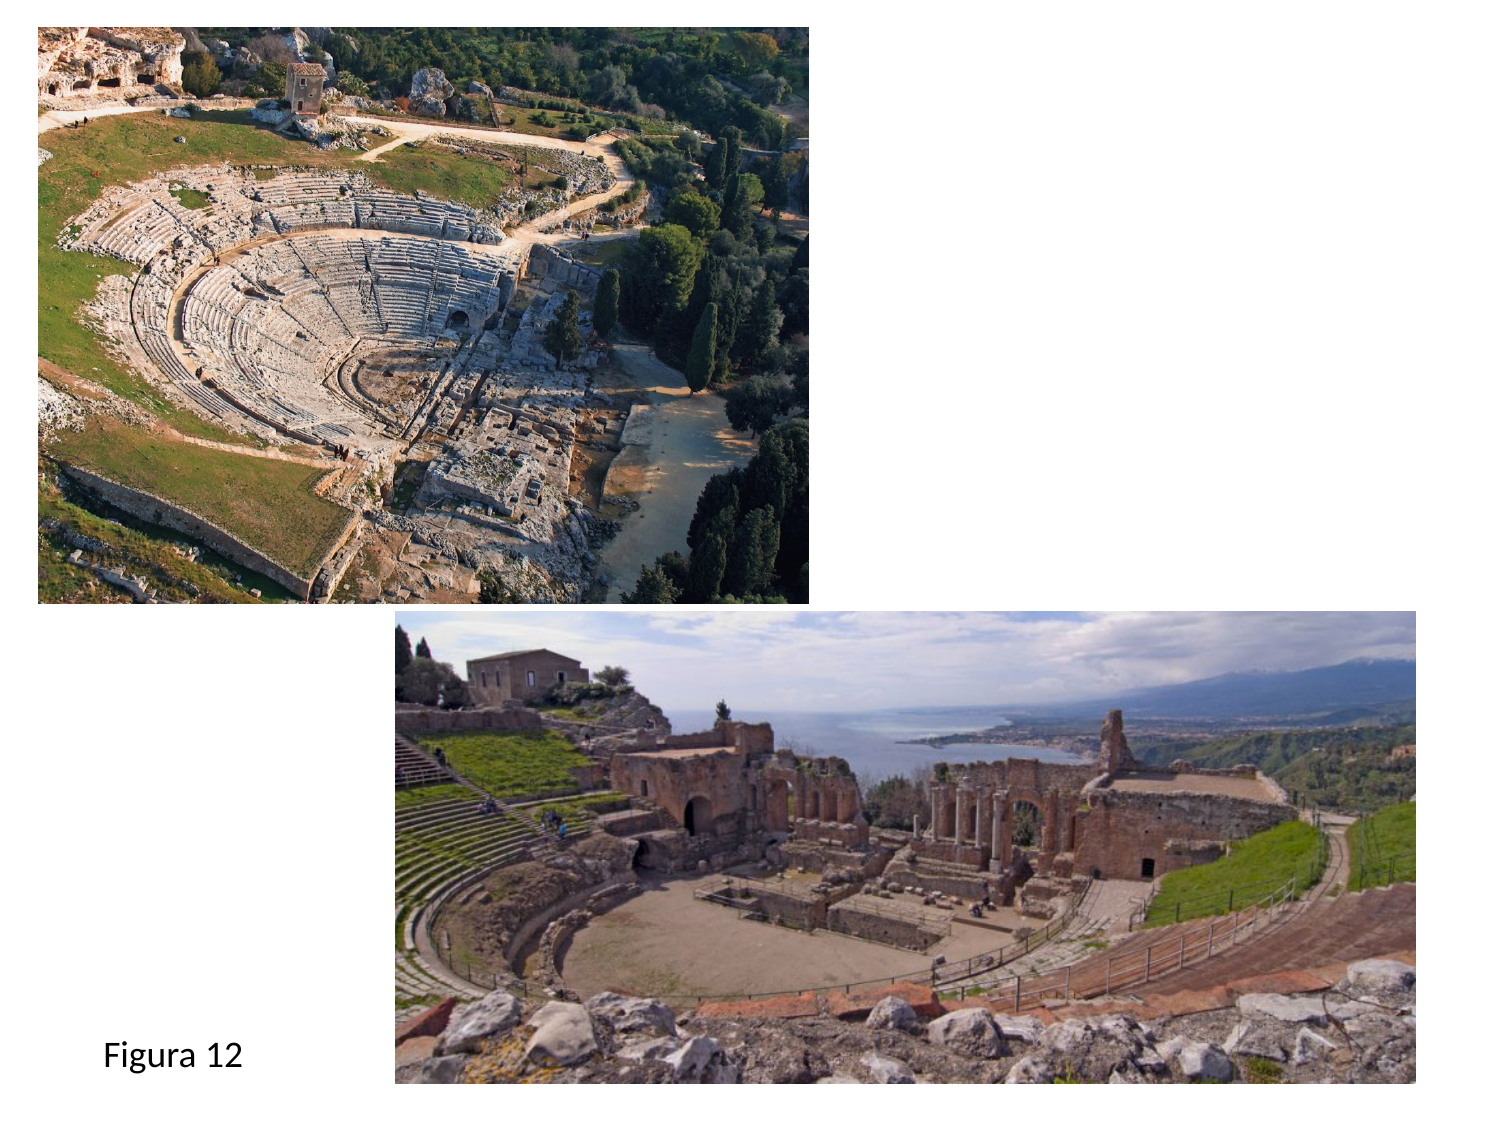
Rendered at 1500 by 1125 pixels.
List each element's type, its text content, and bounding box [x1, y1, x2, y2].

picture [38, 26, 810, 605]
picture [395, 611, 1416, 1084]
text_box Figura 12 [88, 1023, 390, 1083]
